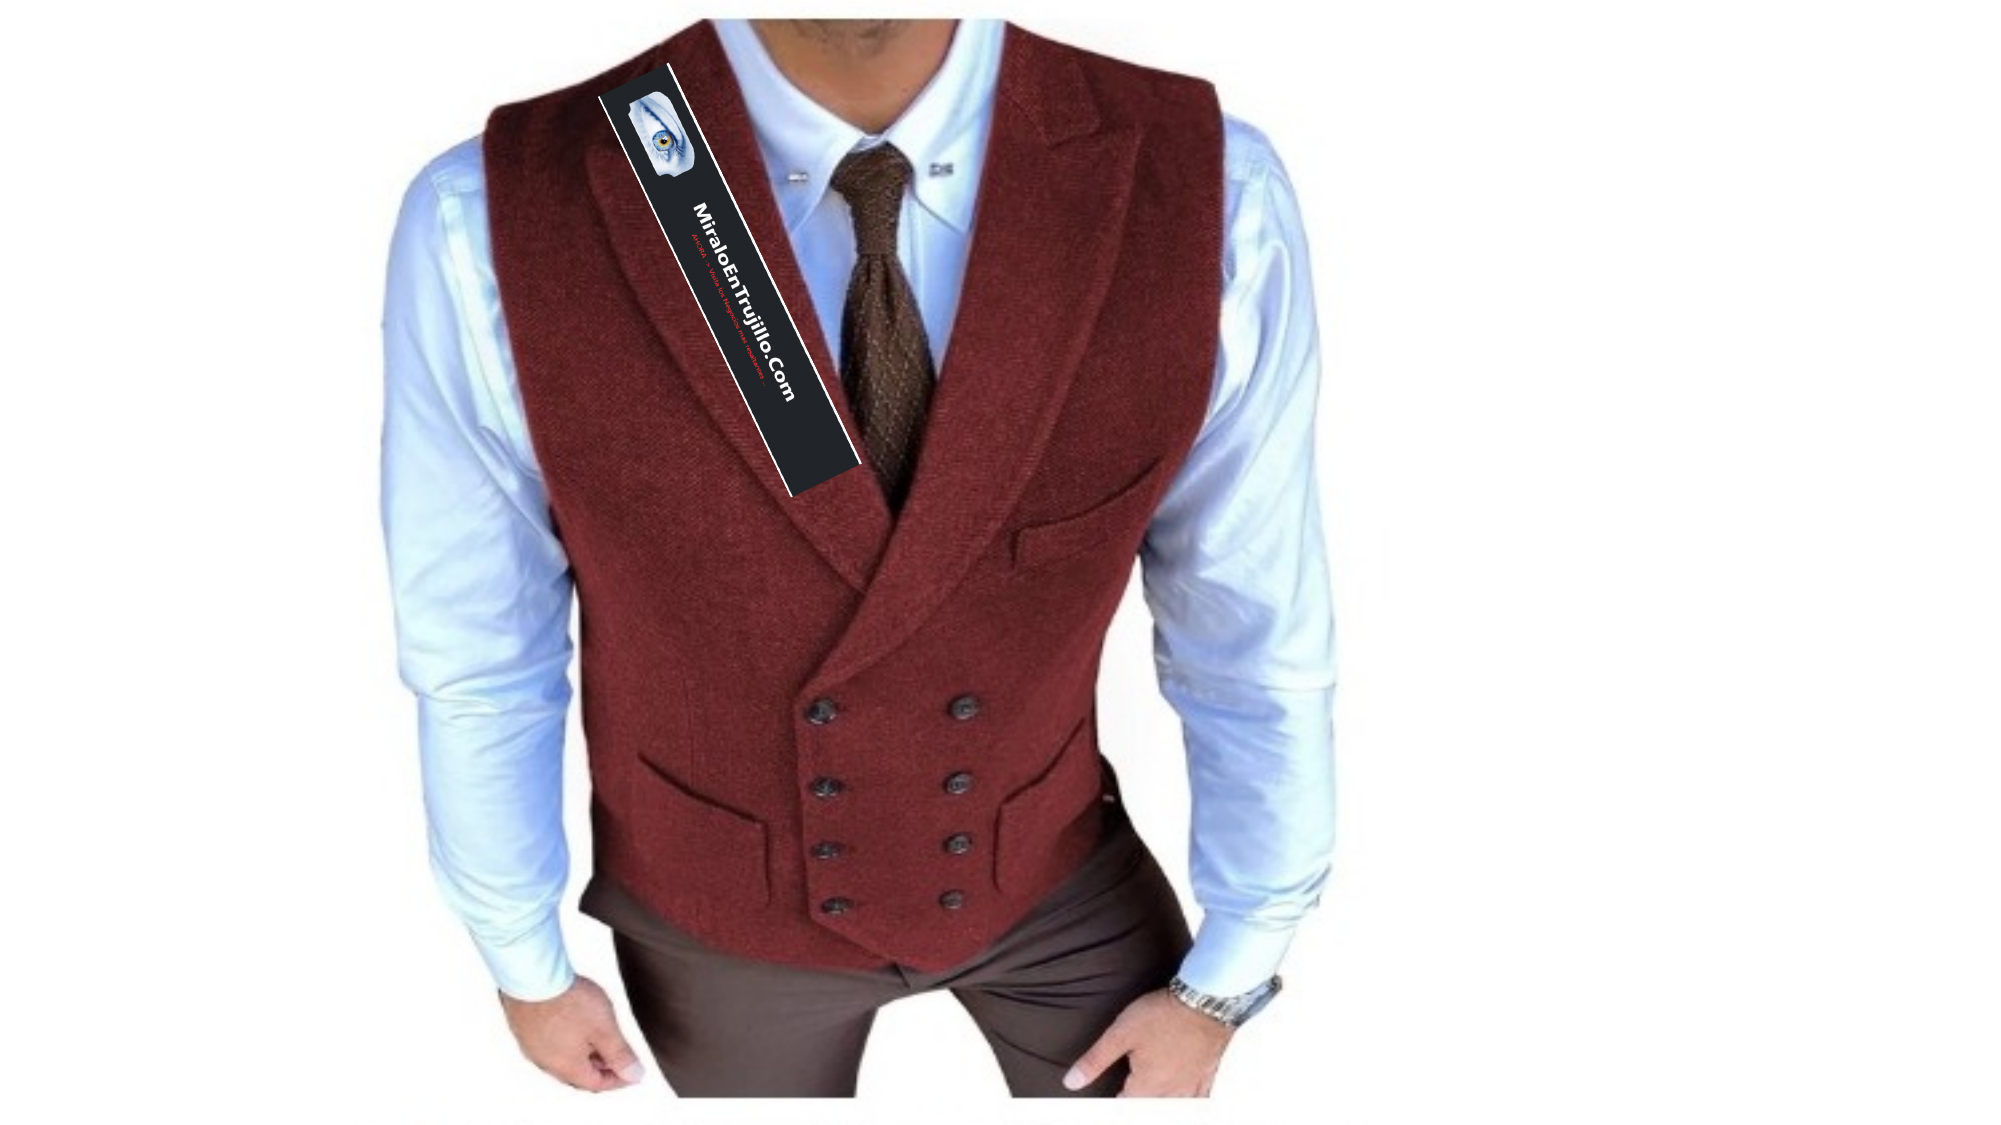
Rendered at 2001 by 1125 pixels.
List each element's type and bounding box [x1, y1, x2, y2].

picture [355, 0, 1394, 1125]
